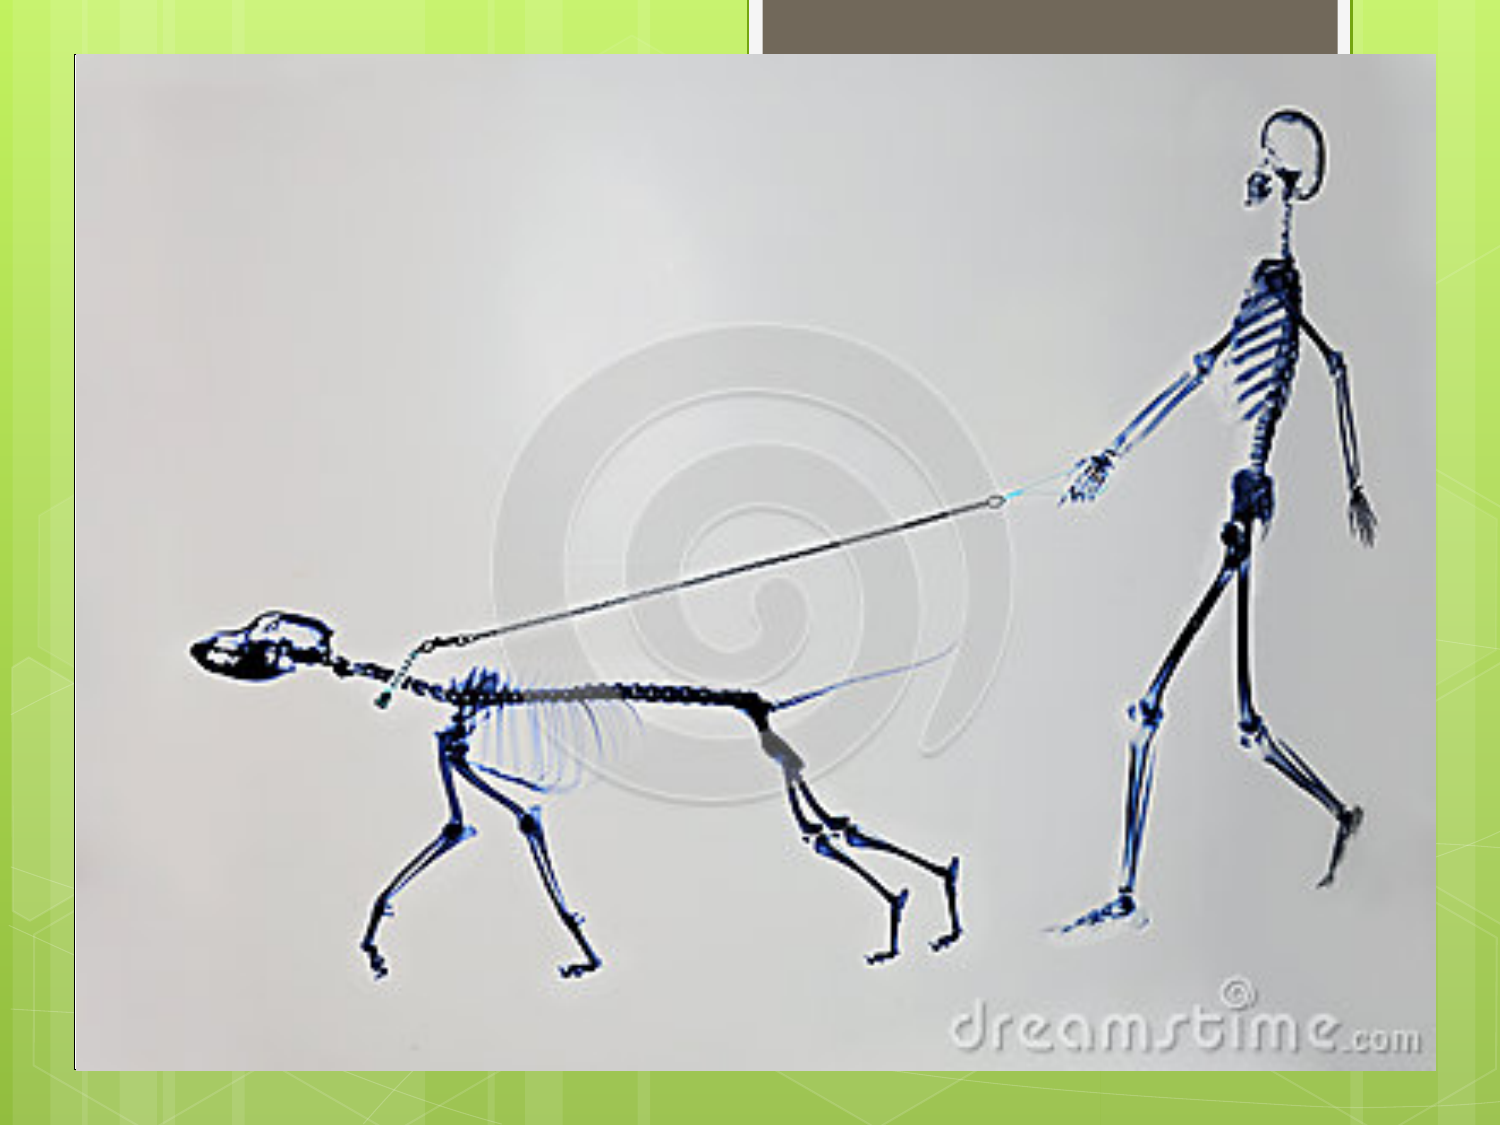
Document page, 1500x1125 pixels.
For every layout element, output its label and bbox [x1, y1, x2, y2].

list [76, 54, 1436, 1071]
